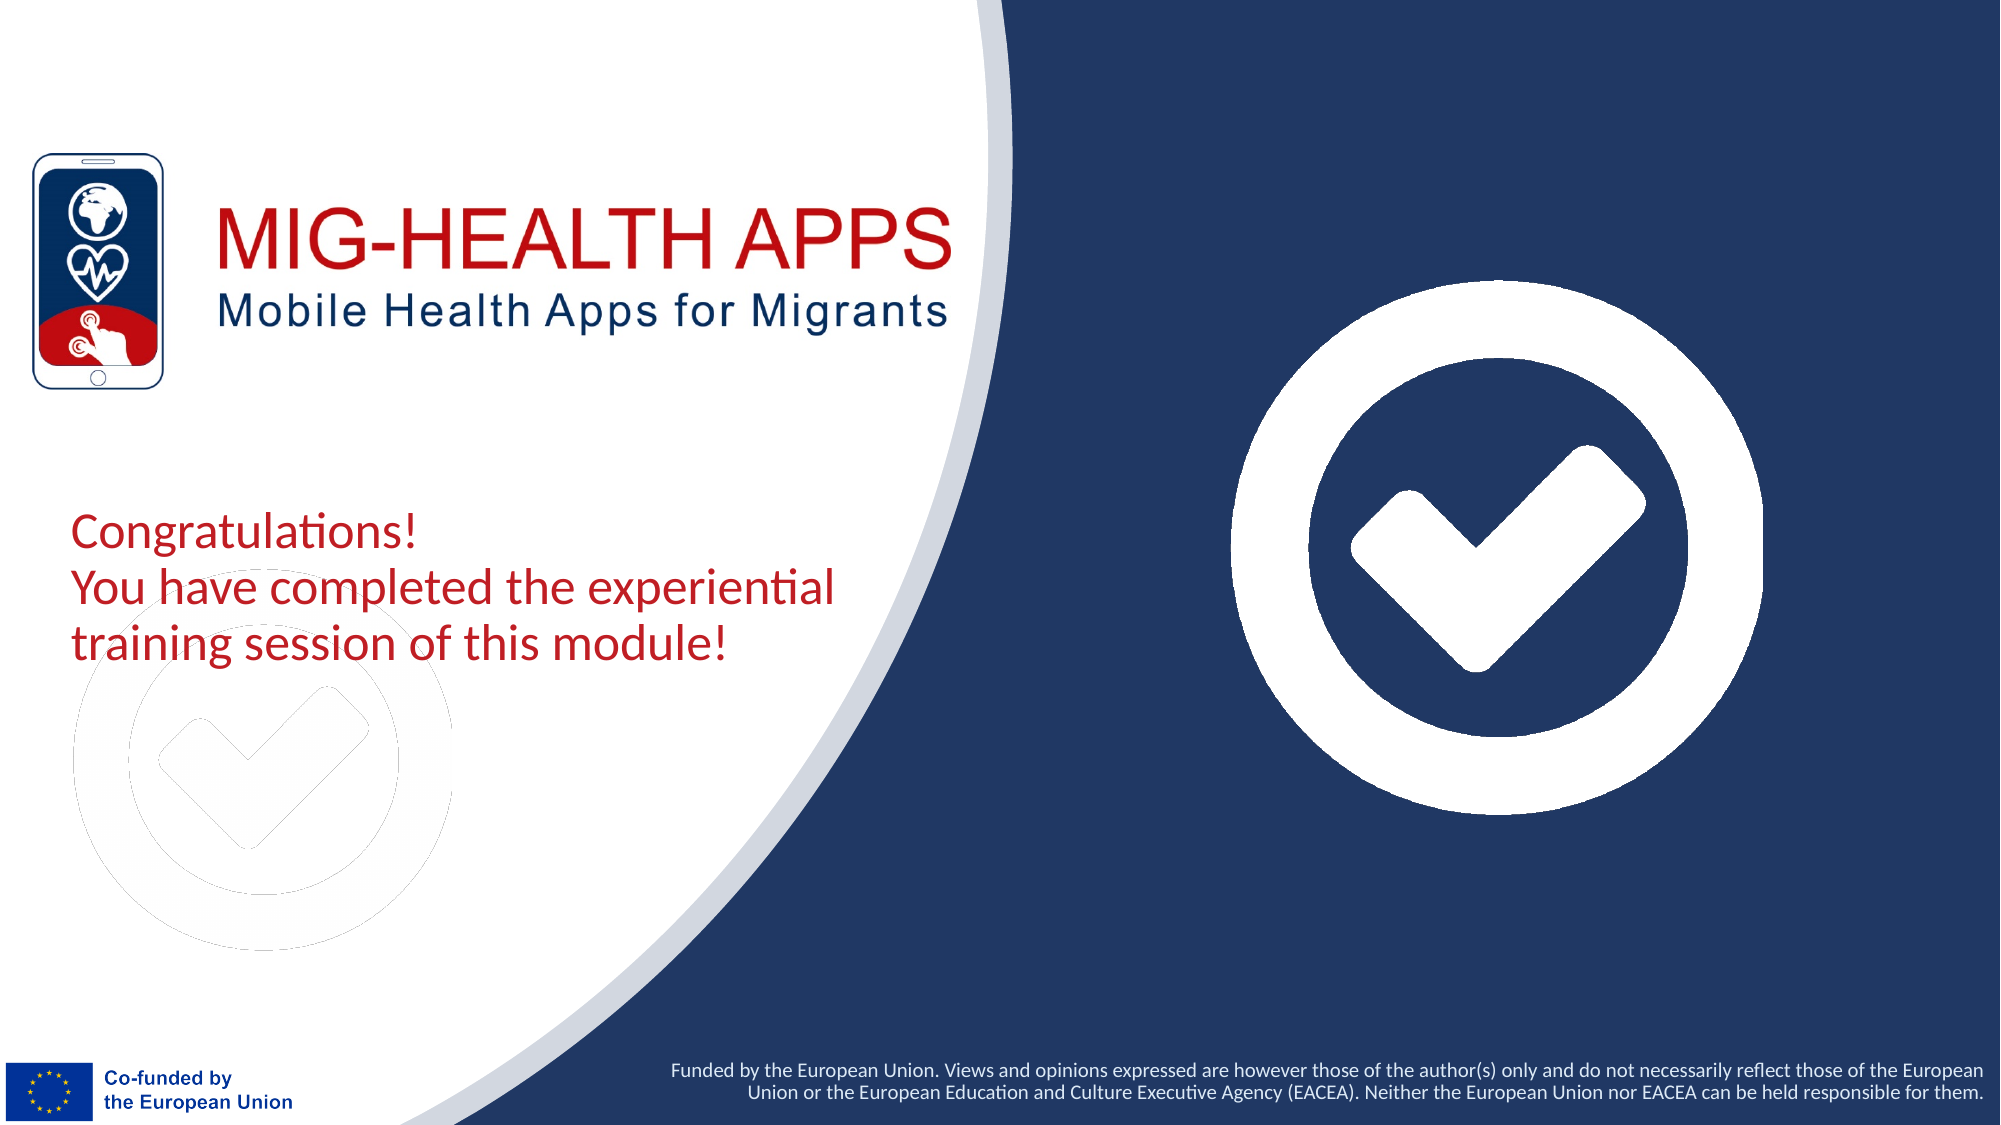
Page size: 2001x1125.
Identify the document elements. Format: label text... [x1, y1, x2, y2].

picture [1226, 279, 1763, 816]
text_box [402, 697, 874, 1125]
text_box [882, 0, 1013, 683]
text_box Funded by the European Union. Views and opinions expressed are however those of the author(s) only and do not necessarily reflect those of the European Union or the European Education and Culture Executive Agency (EACEA). Neither the European Union nor EACEA can be held responsible for them. [639, 1029, 2000, 1125]
text_box [0, 0, 989, 1125]
picture [70, 569, 452, 951]
text_box Congratulations! You have completed the experiential training session of this module! [55, 479, 882, 697]
picture [32, 152, 952, 390]
picture [1, 1058, 304, 1125]
